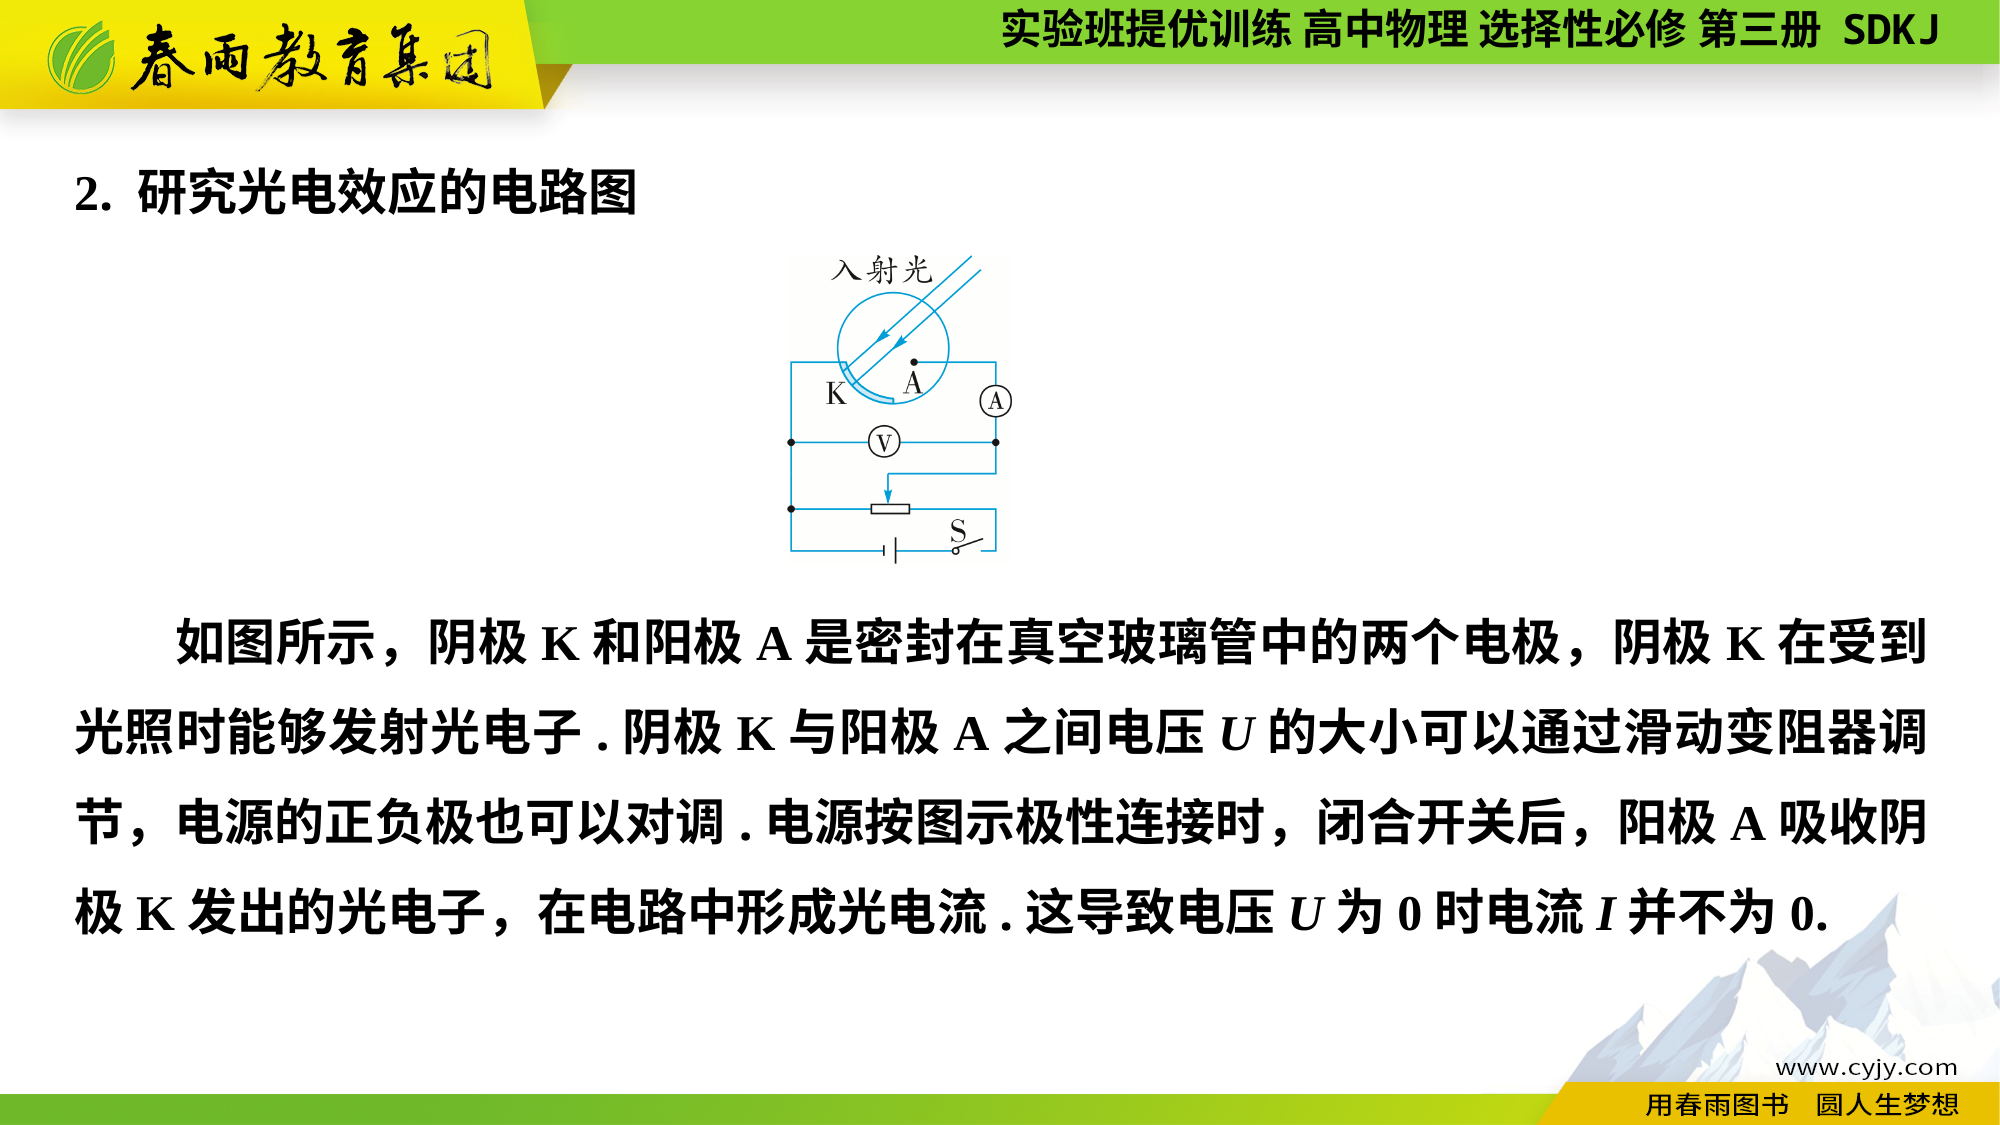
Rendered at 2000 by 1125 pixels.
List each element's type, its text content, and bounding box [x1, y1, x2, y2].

picture [0, 0, 2000, 1125]
list 2. 研究光电效应的电路图 如图所示，阴极K和阳极A是密封在真空玻璃管中的两个电极，阴极K在受到光照时能够发射光电子.阴极K与阳极A之间电压U的大小可以通过滑动变阻器调节，电源的正负极也可以对调.电源按图示极性连接时，闭合开关后，阳极A吸收阴极K发出的光电子，在电路中形成光电流.这导致电压U为0时电流I并不为0. [59, 122, 1944, 956]
